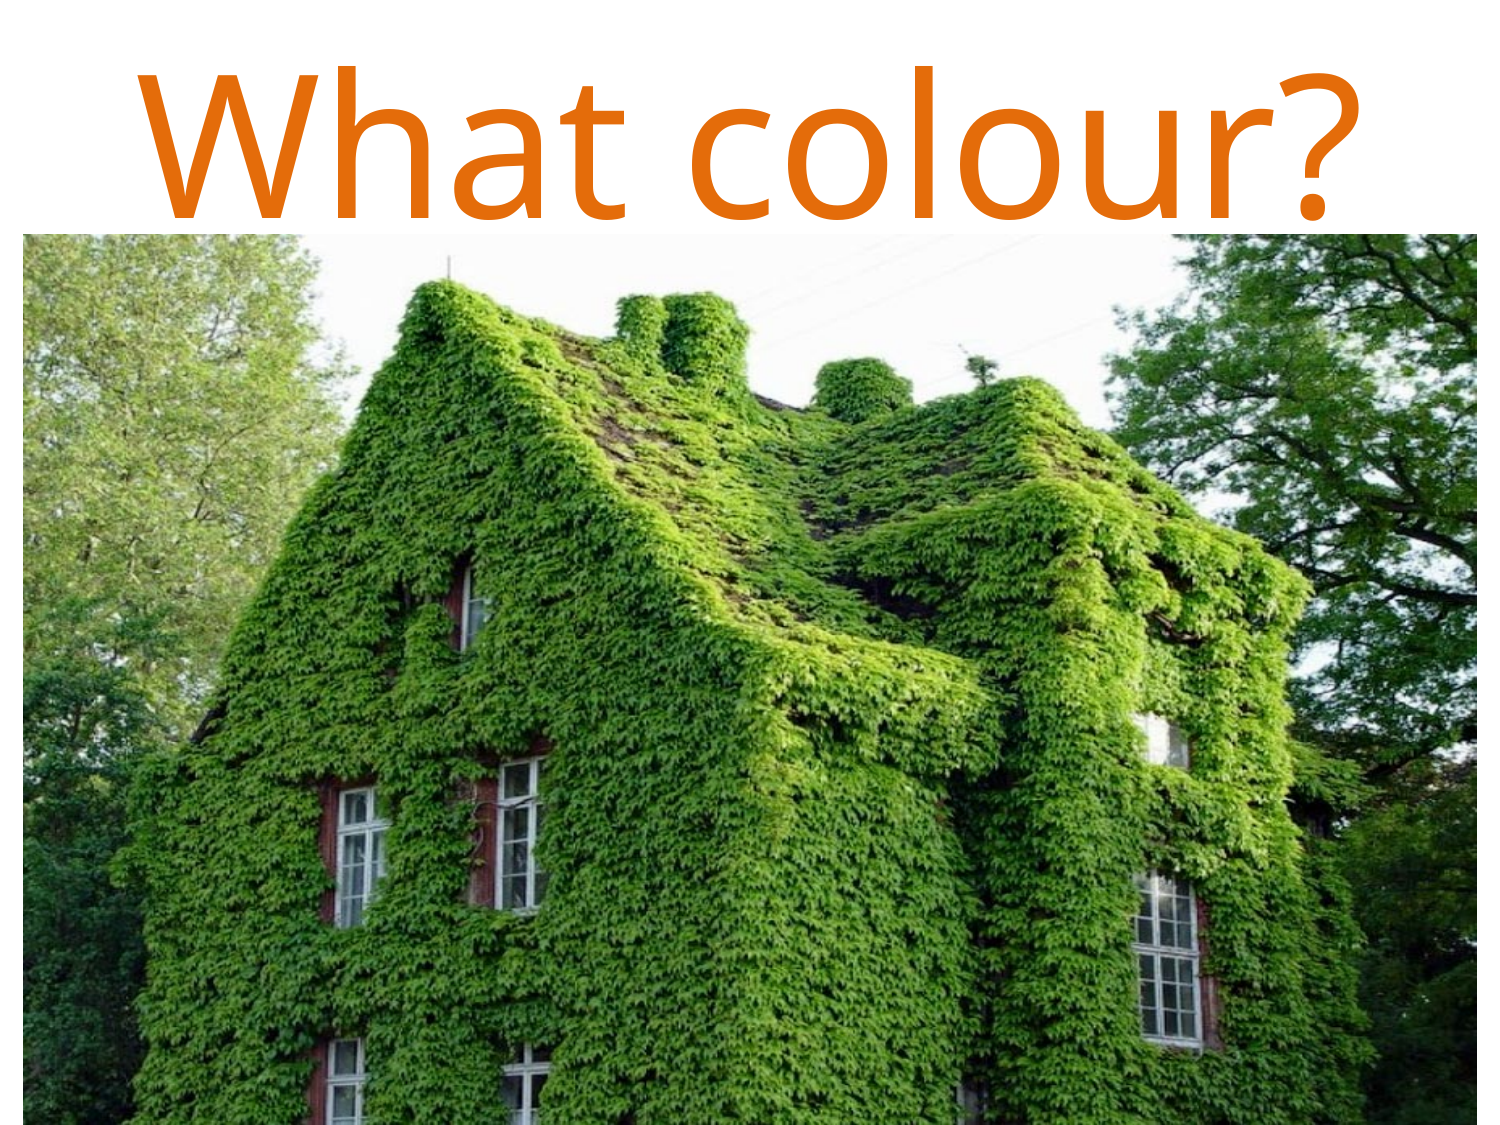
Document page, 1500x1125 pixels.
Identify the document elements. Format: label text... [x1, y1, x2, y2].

title What colour? [75, 45, 1425, 231]
picture [23, 234, 1477, 1125]
